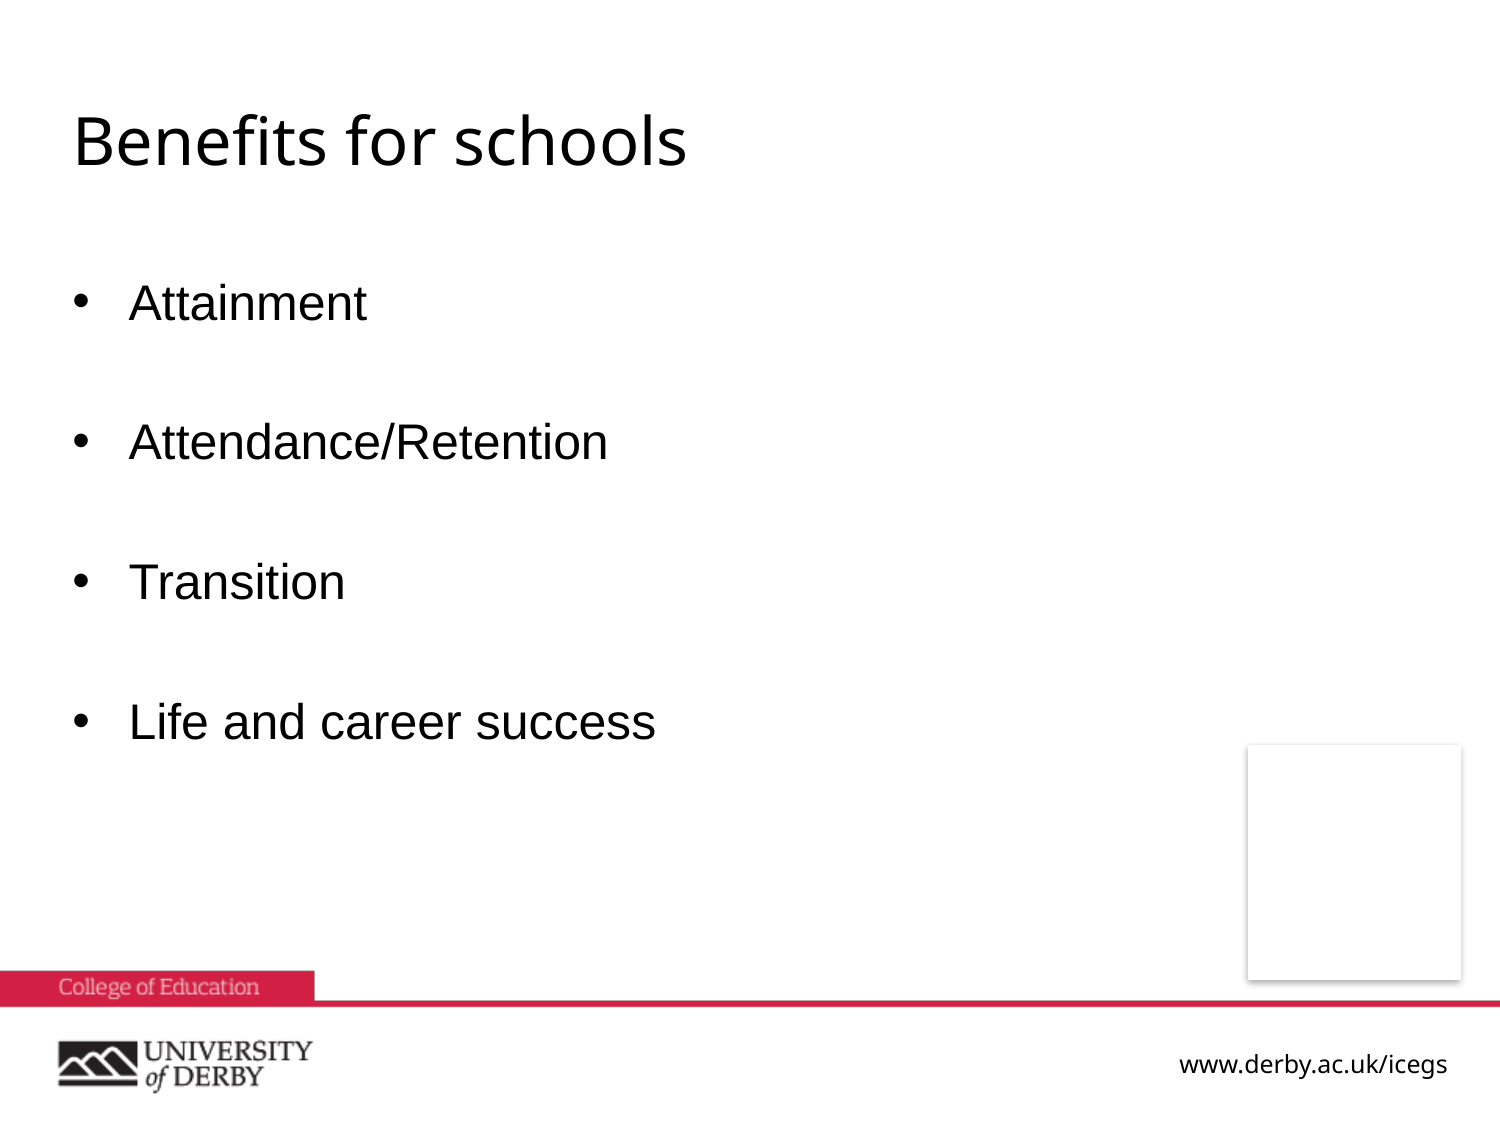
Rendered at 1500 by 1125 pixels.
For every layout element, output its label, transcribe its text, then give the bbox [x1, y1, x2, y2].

list Attainment Attendance/Retention Transition Life and career success [57, 262, 1425, 934]
title Benefits for schools [57, 45, 1425, 233]
